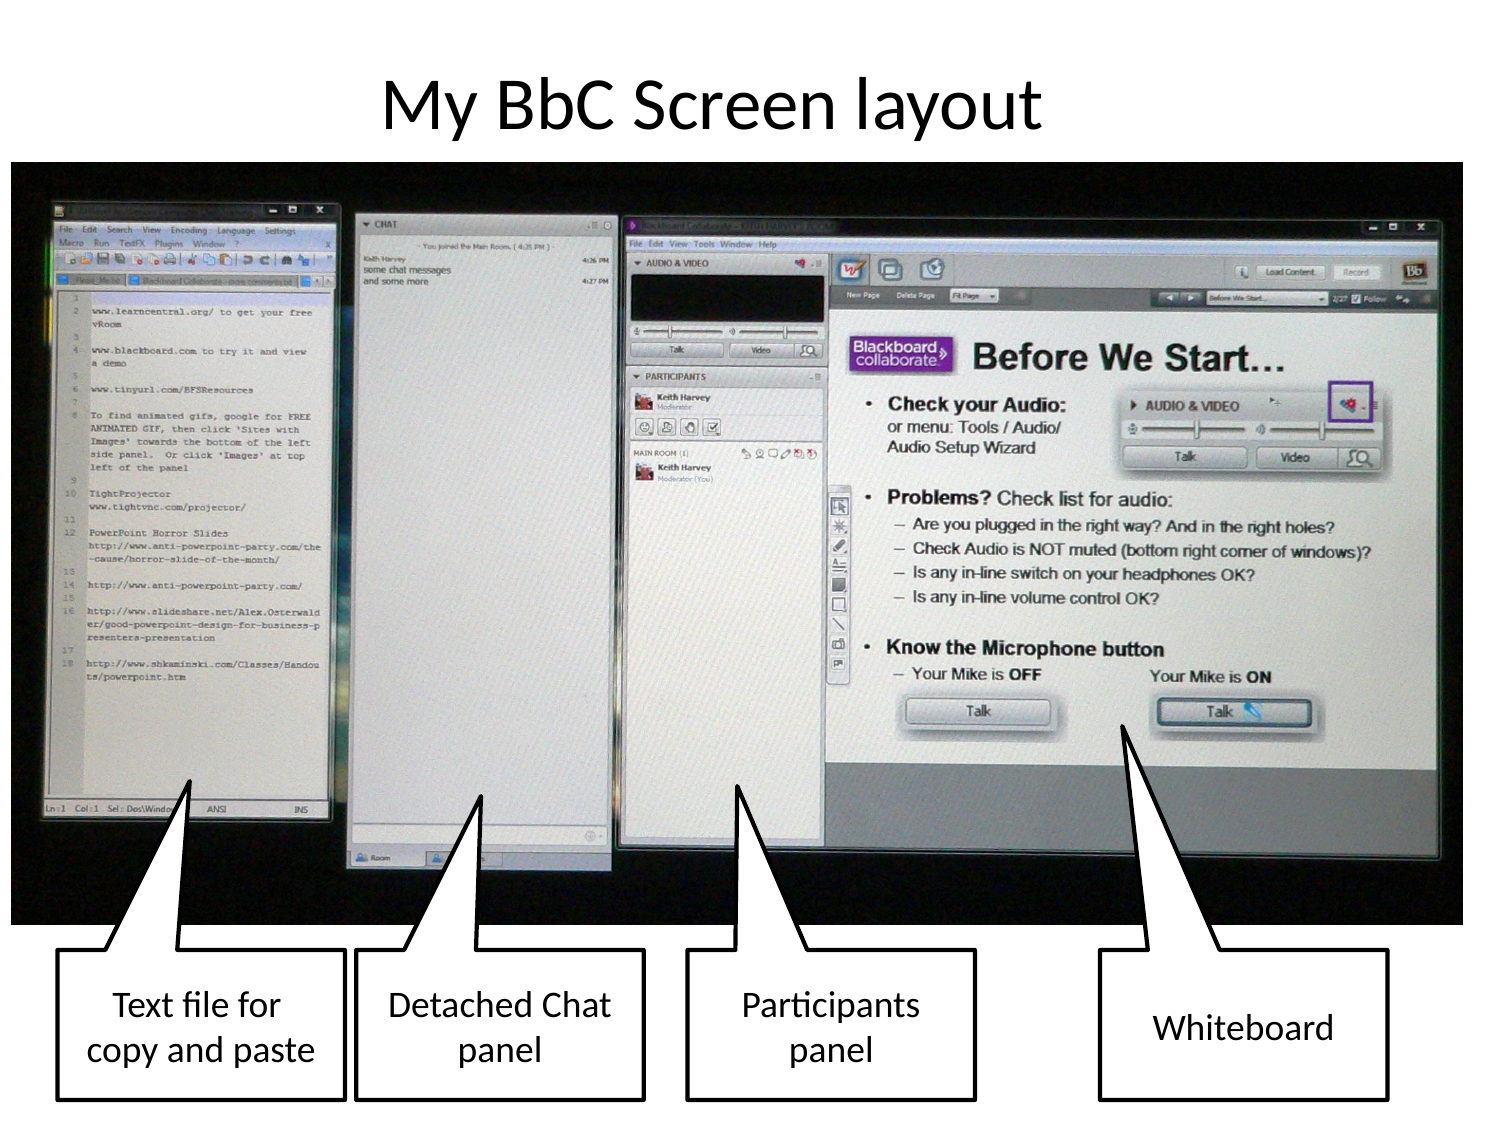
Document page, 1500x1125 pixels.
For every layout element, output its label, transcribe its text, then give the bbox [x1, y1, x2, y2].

picture [11, 162, 1463, 926]
text_box Participants panel [685, 935, 978, 1103]
text_box Detached Chat panel [354, 935, 646, 1103]
title My BbC Screen layout [112, 35, 1313, 160]
text_box Text file for copy and paste [55, 935, 348, 1103]
text_box Whiteboard [1097, 935, 1390, 1103]
